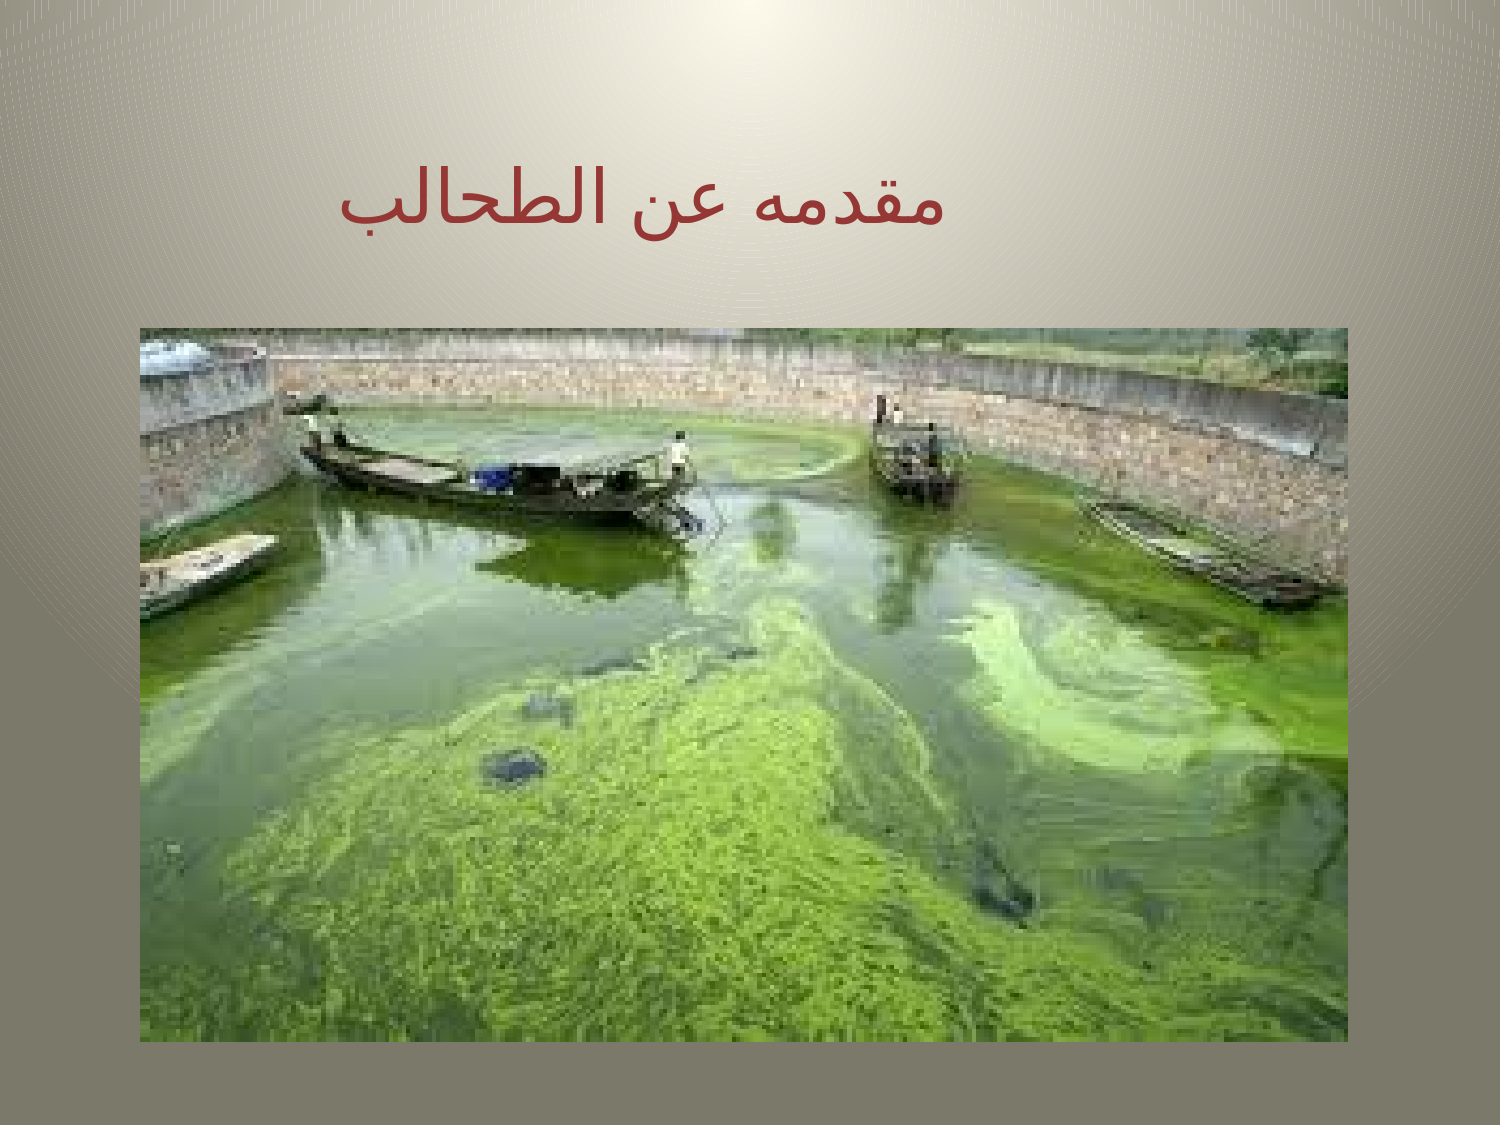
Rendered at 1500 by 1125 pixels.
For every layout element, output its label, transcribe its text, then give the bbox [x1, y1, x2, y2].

picture [140, 327, 1348, 1042]
list مقدمه عن الطحالب [210, 0, 1335, 326]
